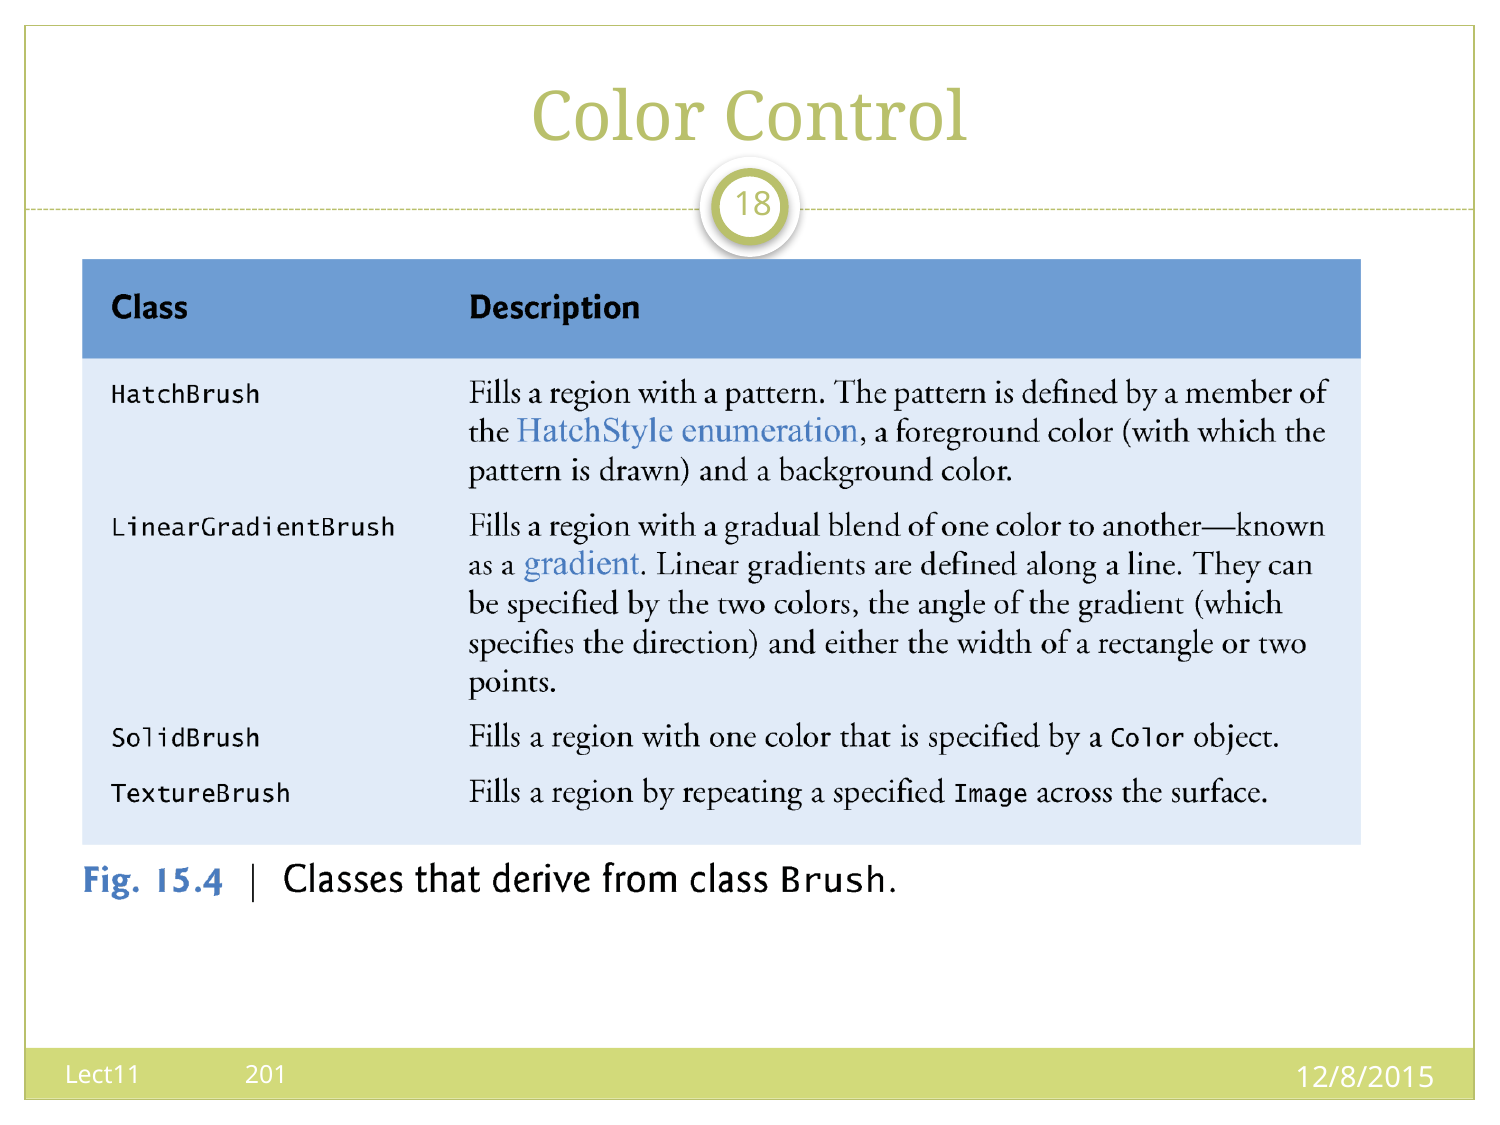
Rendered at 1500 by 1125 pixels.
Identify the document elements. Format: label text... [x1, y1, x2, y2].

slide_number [950, 1050, 1450, 1111]
picture [52, 231, 1409, 929]
slide_number 18 [715, 168, 791, 228]
footer Lect11 201 [50, 1051, 638, 1112]
title Color Control [49, 37, 1450, 162]
